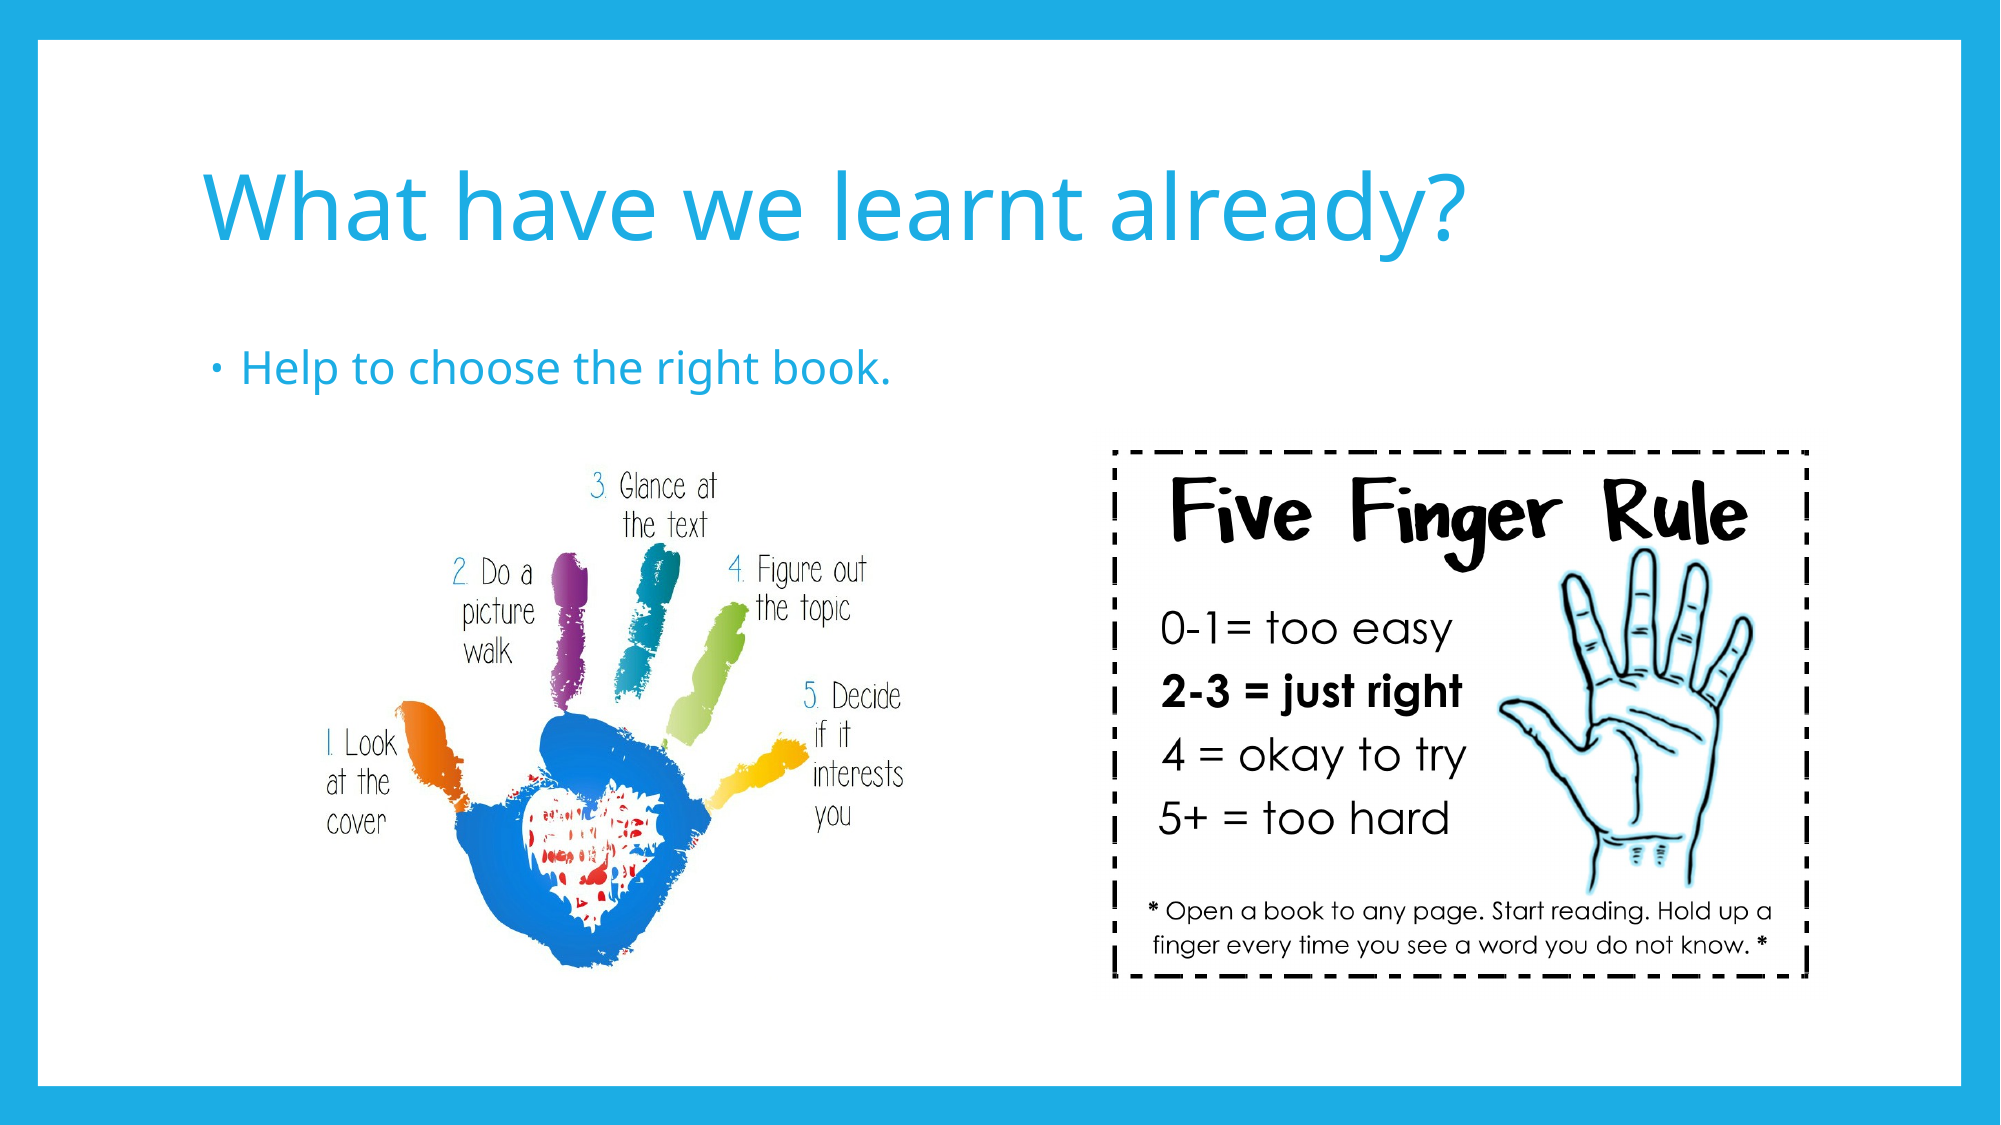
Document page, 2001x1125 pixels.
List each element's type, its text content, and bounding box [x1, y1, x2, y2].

list Help to choose the right book. [187, 337, 1808, 1000]
picture [290, 451, 929, 981]
title What have we learnt already? [187, 99, 1808, 323]
picture [1091, 428, 1829, 1001]
